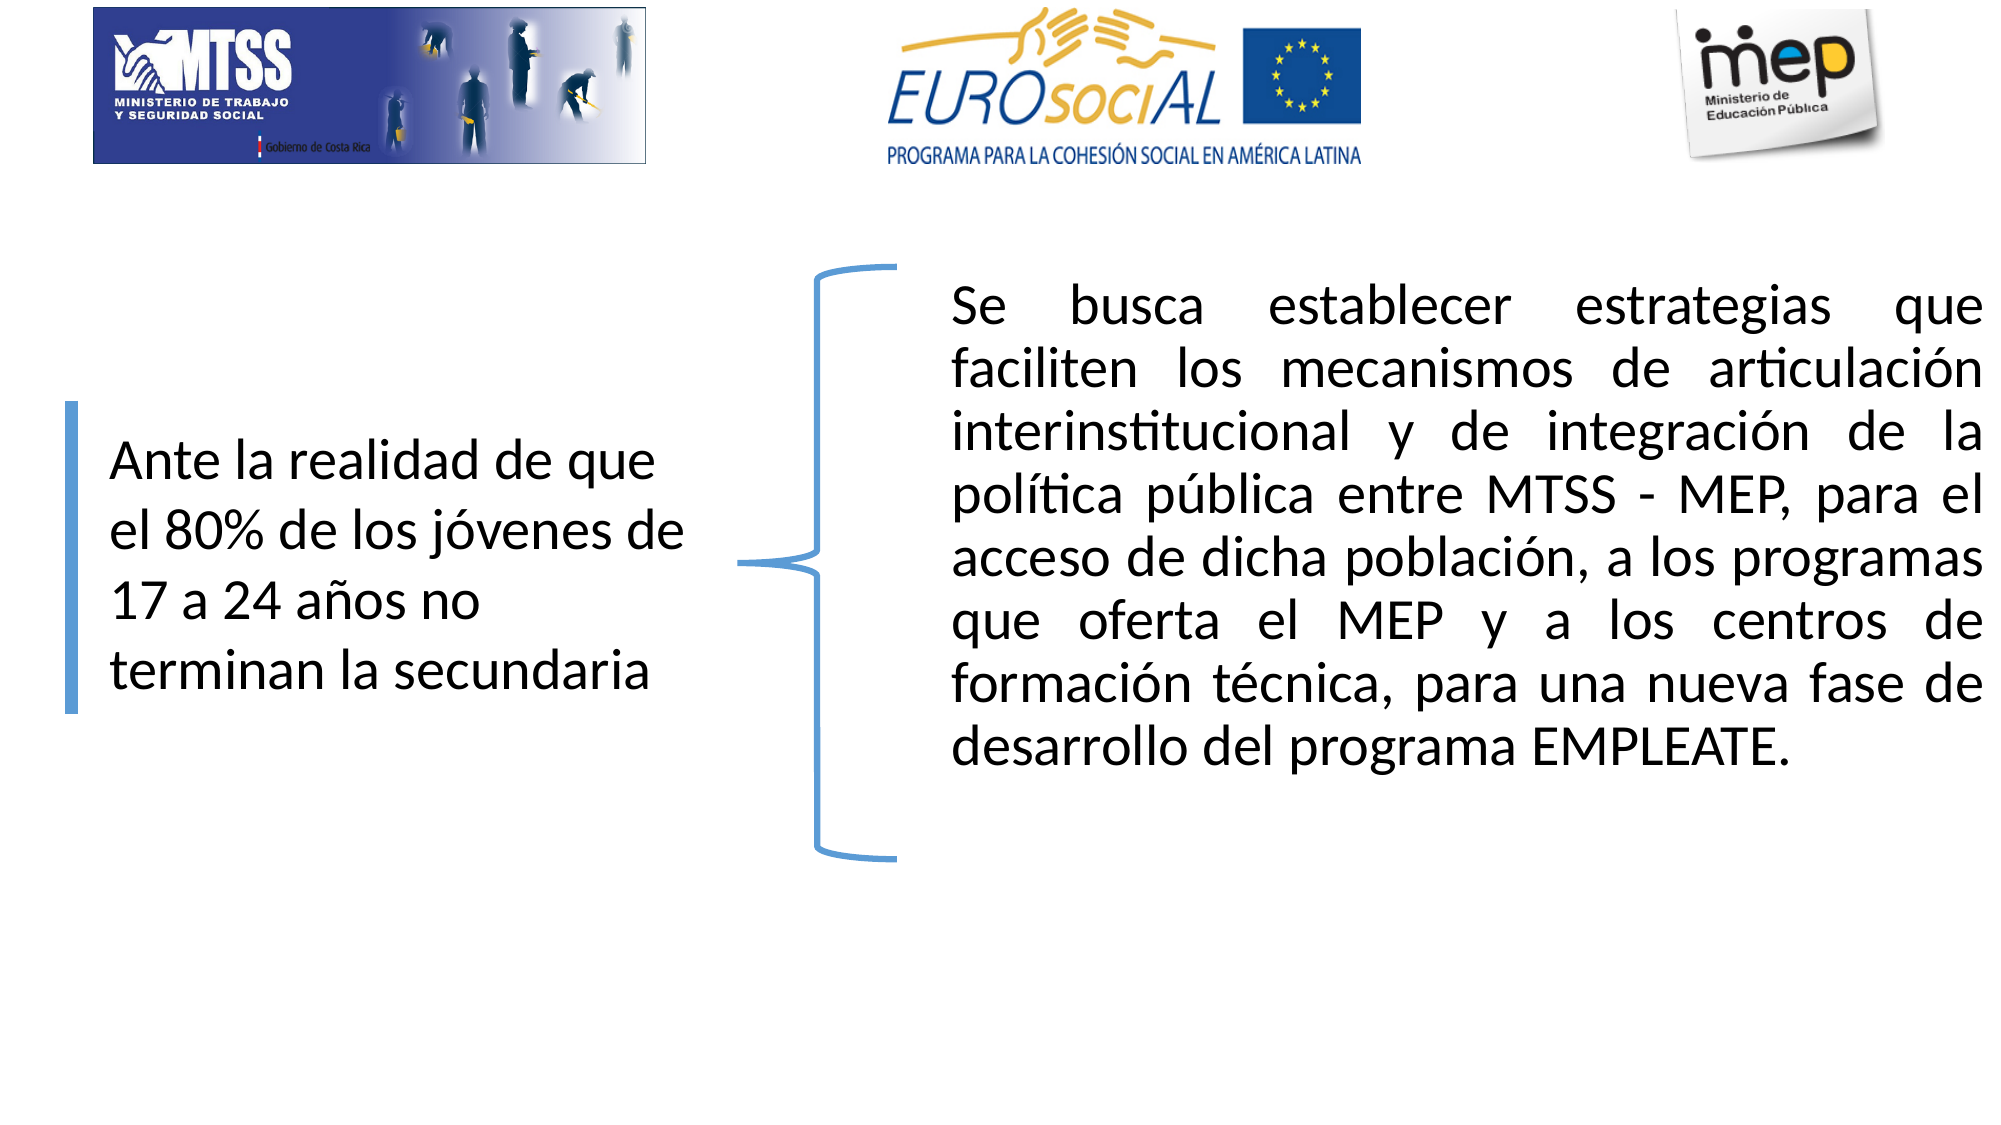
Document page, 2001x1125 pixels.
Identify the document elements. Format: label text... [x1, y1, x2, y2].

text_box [92, 7, 1885, 164]
text_box Ante la realidad de que el 80% de los jóvenes de 17 a 24 años no terminan la secundaria [94, 414, 715, 709]
text_box [737, 266, 897, 860]
list Se busca establecer estrategias que faciliten los mecanismos de articulación interinstitucional y de integración de la política pública entre MTSS - MEP, para el acceso de dicha población, a los programas que oferta el MEP y a los centros de formación técnica, para una nueva fase de desarrollo del programa EMPLEATE. [936, 266, 2000, 860]
